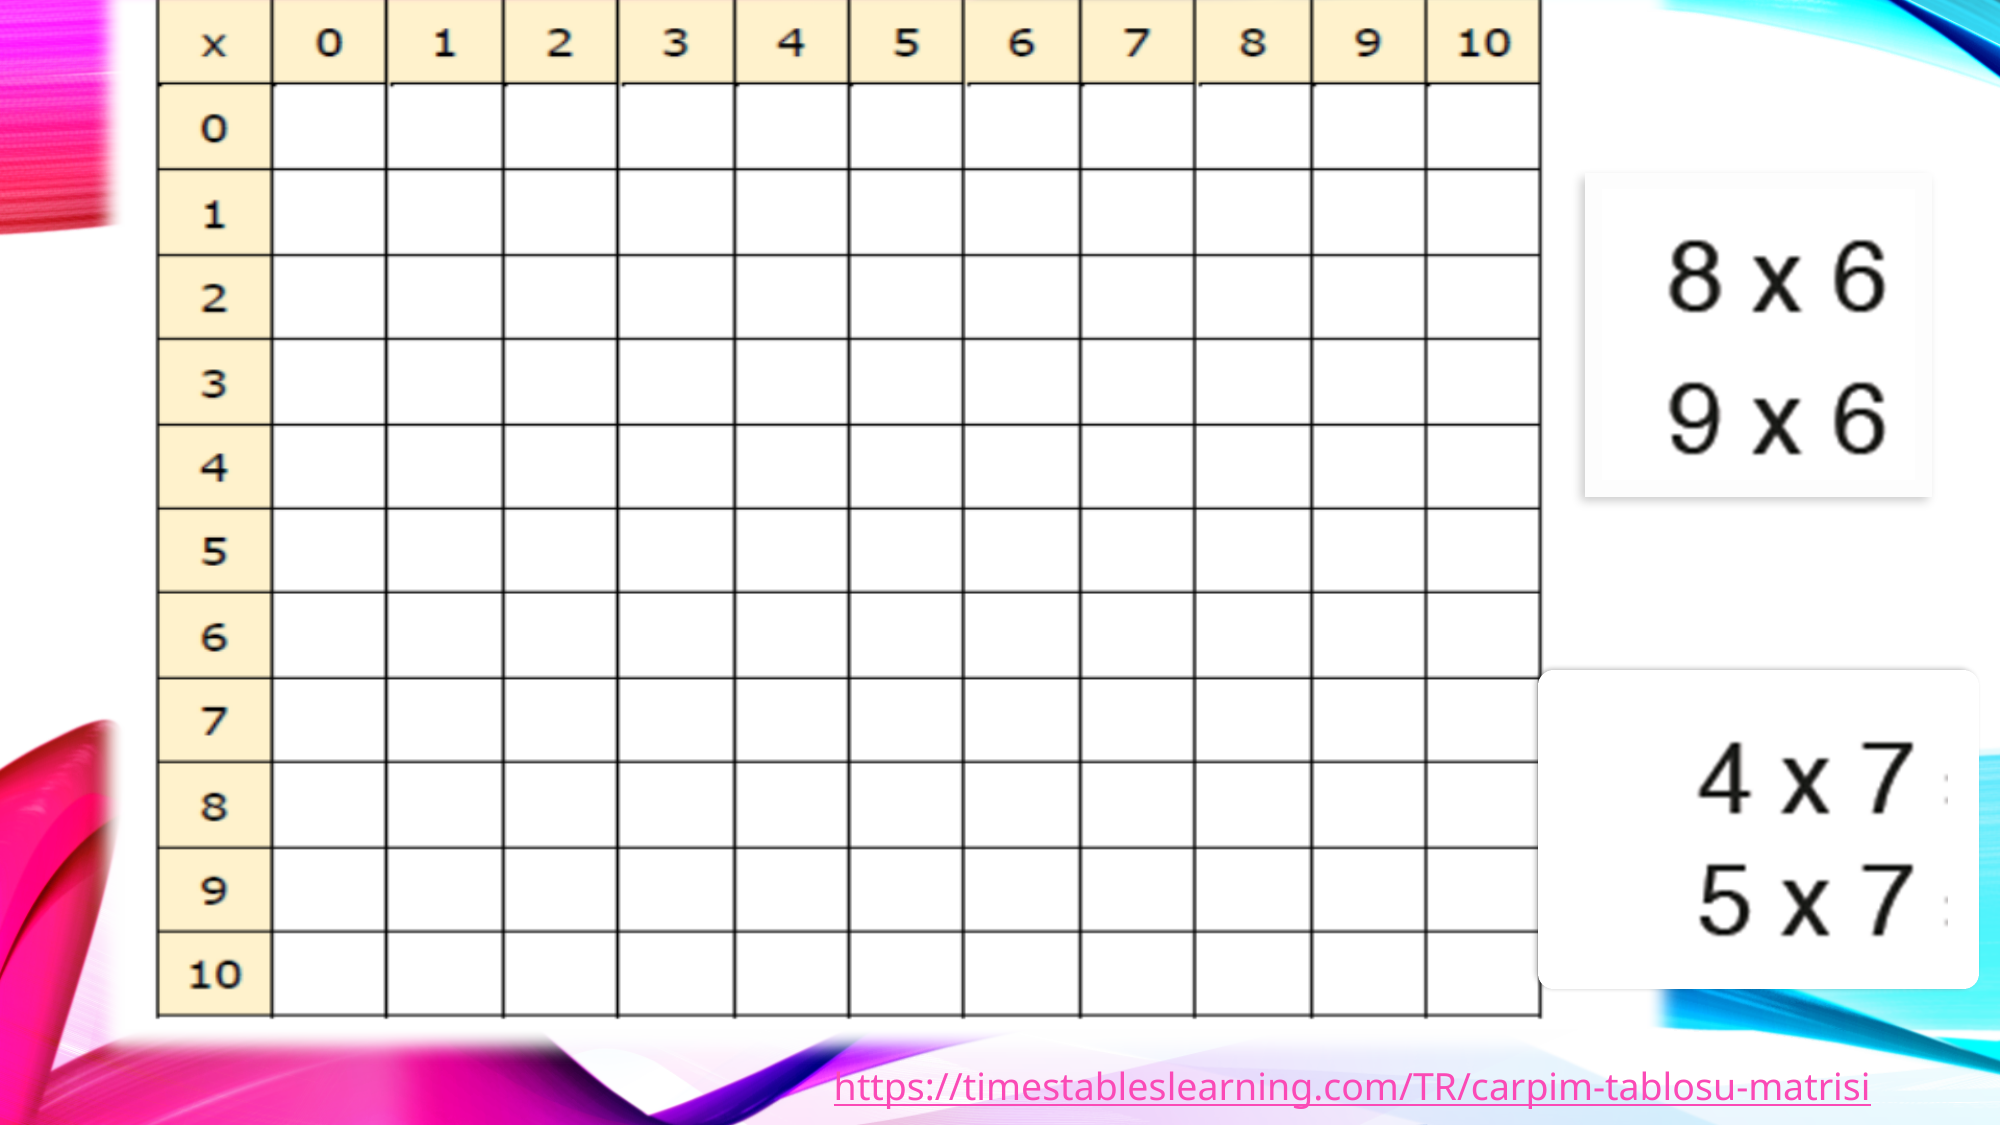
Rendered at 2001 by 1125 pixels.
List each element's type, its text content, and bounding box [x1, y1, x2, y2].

picture [1910, 0, 2000, 45]
picture [1795, 1003, 1806, 1008]
picture [1784, 717, 2000, 1055]
text_box https://timestableslearning.com/TR/carpim-tablosu-matrisi [818, 1055, 2000, 1122]
picture [0, 0, 2000, 1125]
picture [1890, 0, 2000, 75]
picture [1914, 1051, 1927, 1055]
